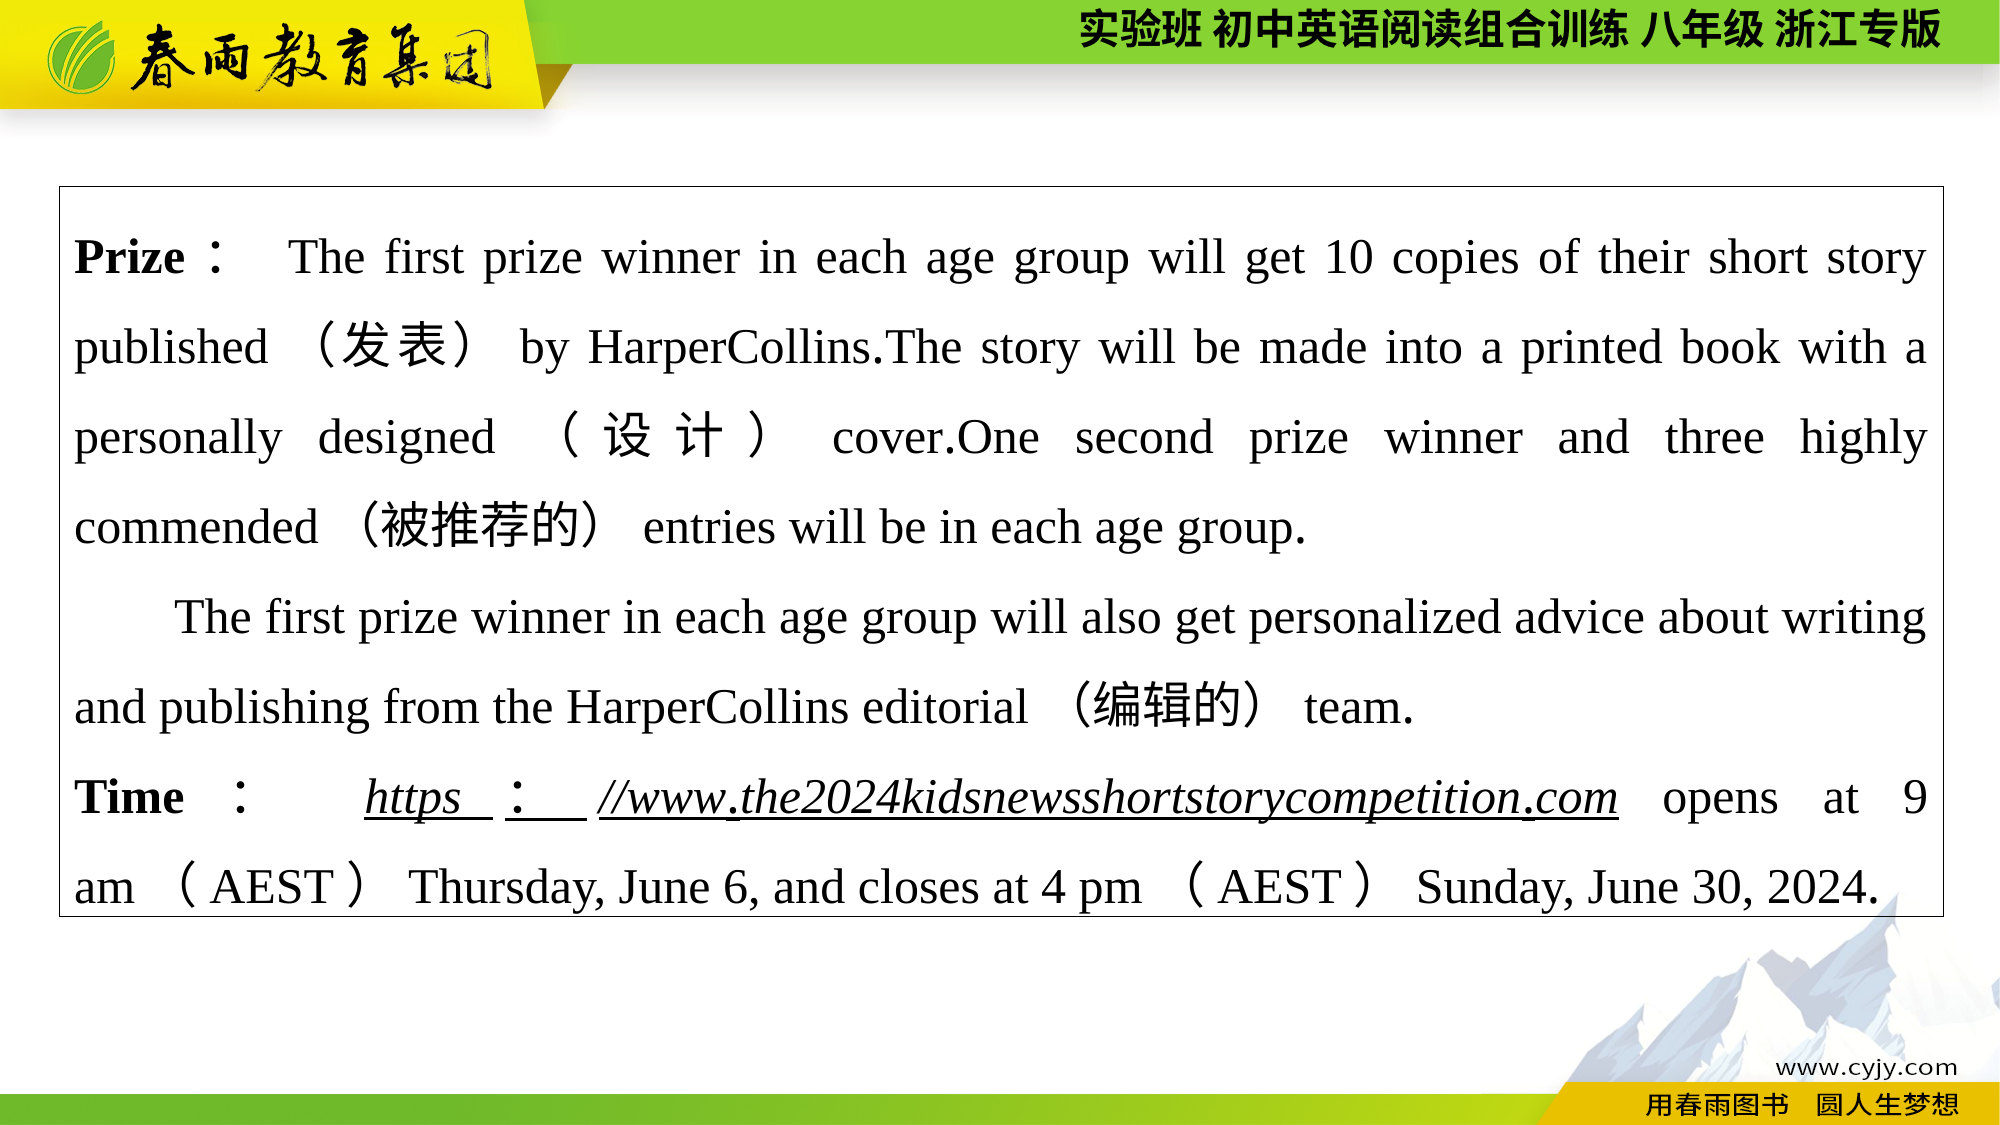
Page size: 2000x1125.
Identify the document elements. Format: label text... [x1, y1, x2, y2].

list Prize： The first prize winner in each age group will get 10 copies of their short story published（发表）by HarperCollins.The story will be made into a printed book with a personally designed（设计）cover.One second prize winner and three highly commended（被推荐的）entries will be in each age group. The first prize winner in each age group will also get personalized advice about writing and publishing from the HarperCollins editorial（编辑的）team. Time： https：//www.the2024kidsnewsshortstorycompetition.com opens at 9 am（AEST）Thursday, June 6, and closes at 4 pm（AEST）Sunday, June 30, 2024. [59, 186, 1944, 917]
picture [0, 0, 2000, 1125]
